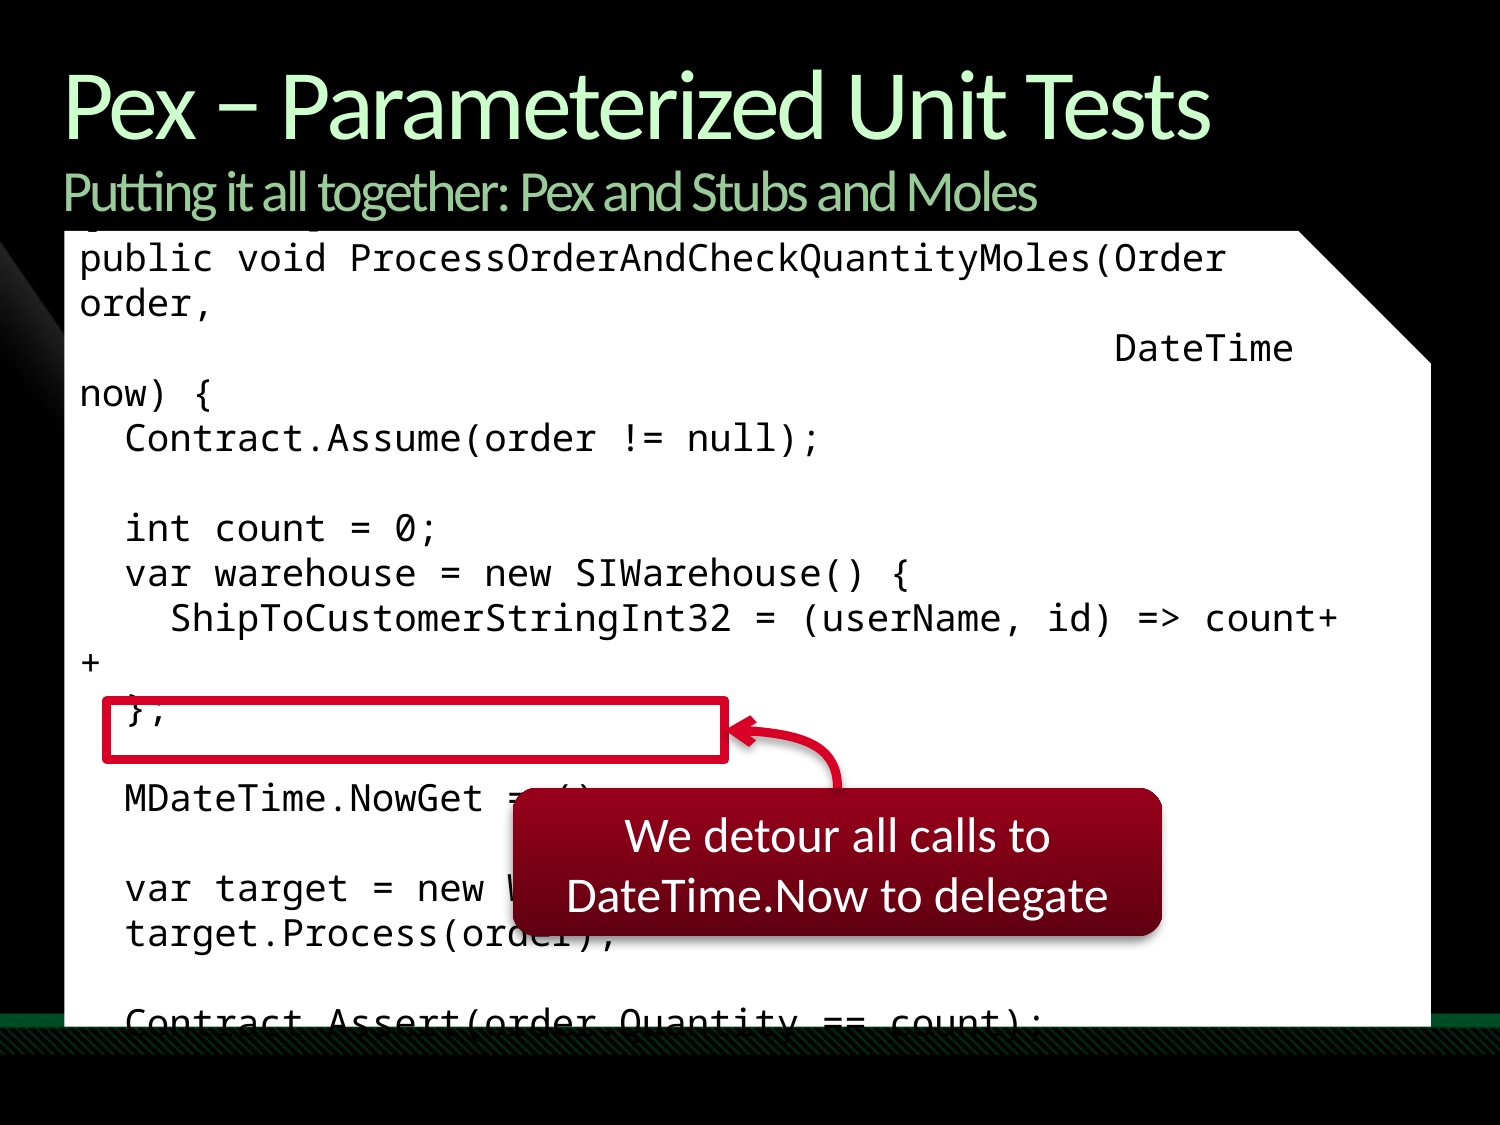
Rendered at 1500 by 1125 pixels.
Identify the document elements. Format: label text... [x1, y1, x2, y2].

picture [0, 0, 1500, 1125]
text_box [PexMethod] public void ProcessOrderAndCheckQuantityMoles(Order order, DateTime now) { Contract.Assume(order != null); int count = 0; var warehouse = new SIWarehouse() { ShipToCustomerStringInt32 = (userName, id) => count++ }; MDateTime.NowGet = () => now; var target = new WebService(warehouse); target.Process(order); Contract.Assert(order.Quantity == count); } [59, 226, 1436, 1032]
text_box [102, 696, 729, 764]
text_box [751, 702, 811, 816]
text_box We detour all calls to DateTime.Now to delegate [512, 788, 1163, 937]
title Pex − Parameterized Unit Tests Putting it all together: Pex and Stubs and Moles [62, 53, 1438, 208]
